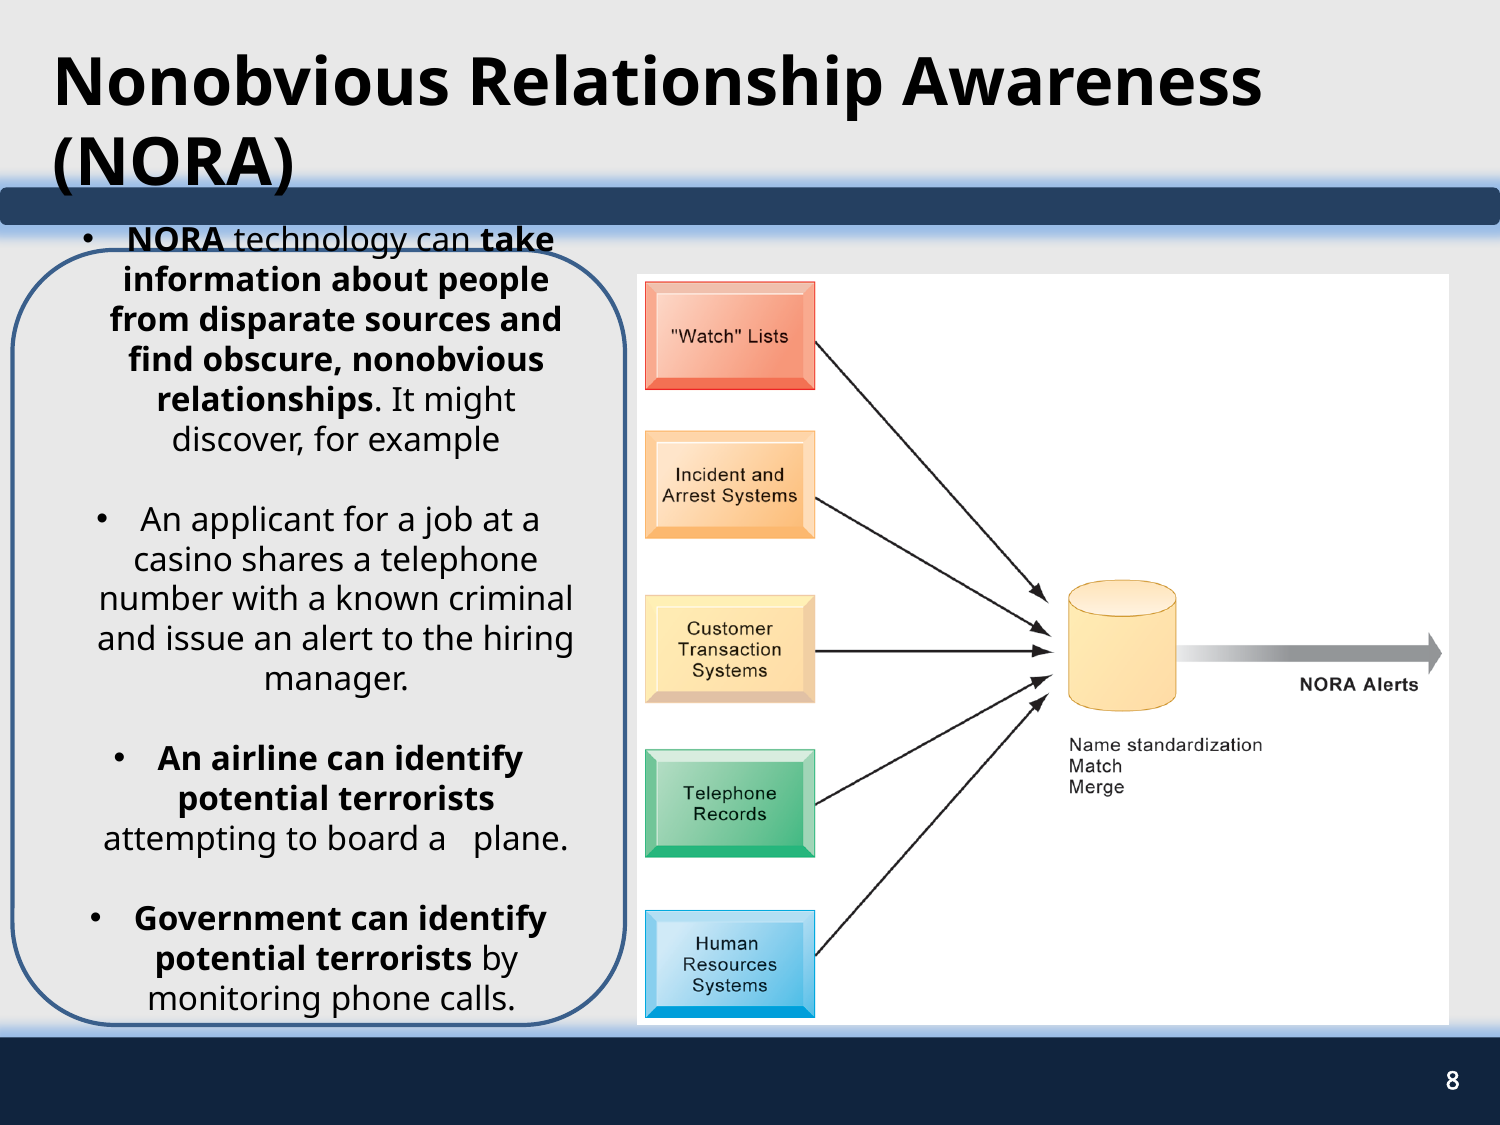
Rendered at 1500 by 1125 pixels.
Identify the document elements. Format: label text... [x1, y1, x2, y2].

text_box NORA technology can take information about people from disparate sources and find obscure, nonobvious relationships. It might discover, for example An applicant for a job at a casino shares a telephone number with a known criminal and issue an alert to the hiring manager. An airline can identify potential terrorists attempting to board a plane. Government can identify potential terrorists by monitoring phone calls. [10, 247, 628, 1028]
title Nonobvious Relationship Awareness (NORA) [37, 62, 1413, 176]
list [637, 274, 1449, 1026]
slide_number 8 [1412, 1050, 1475, 1113]
